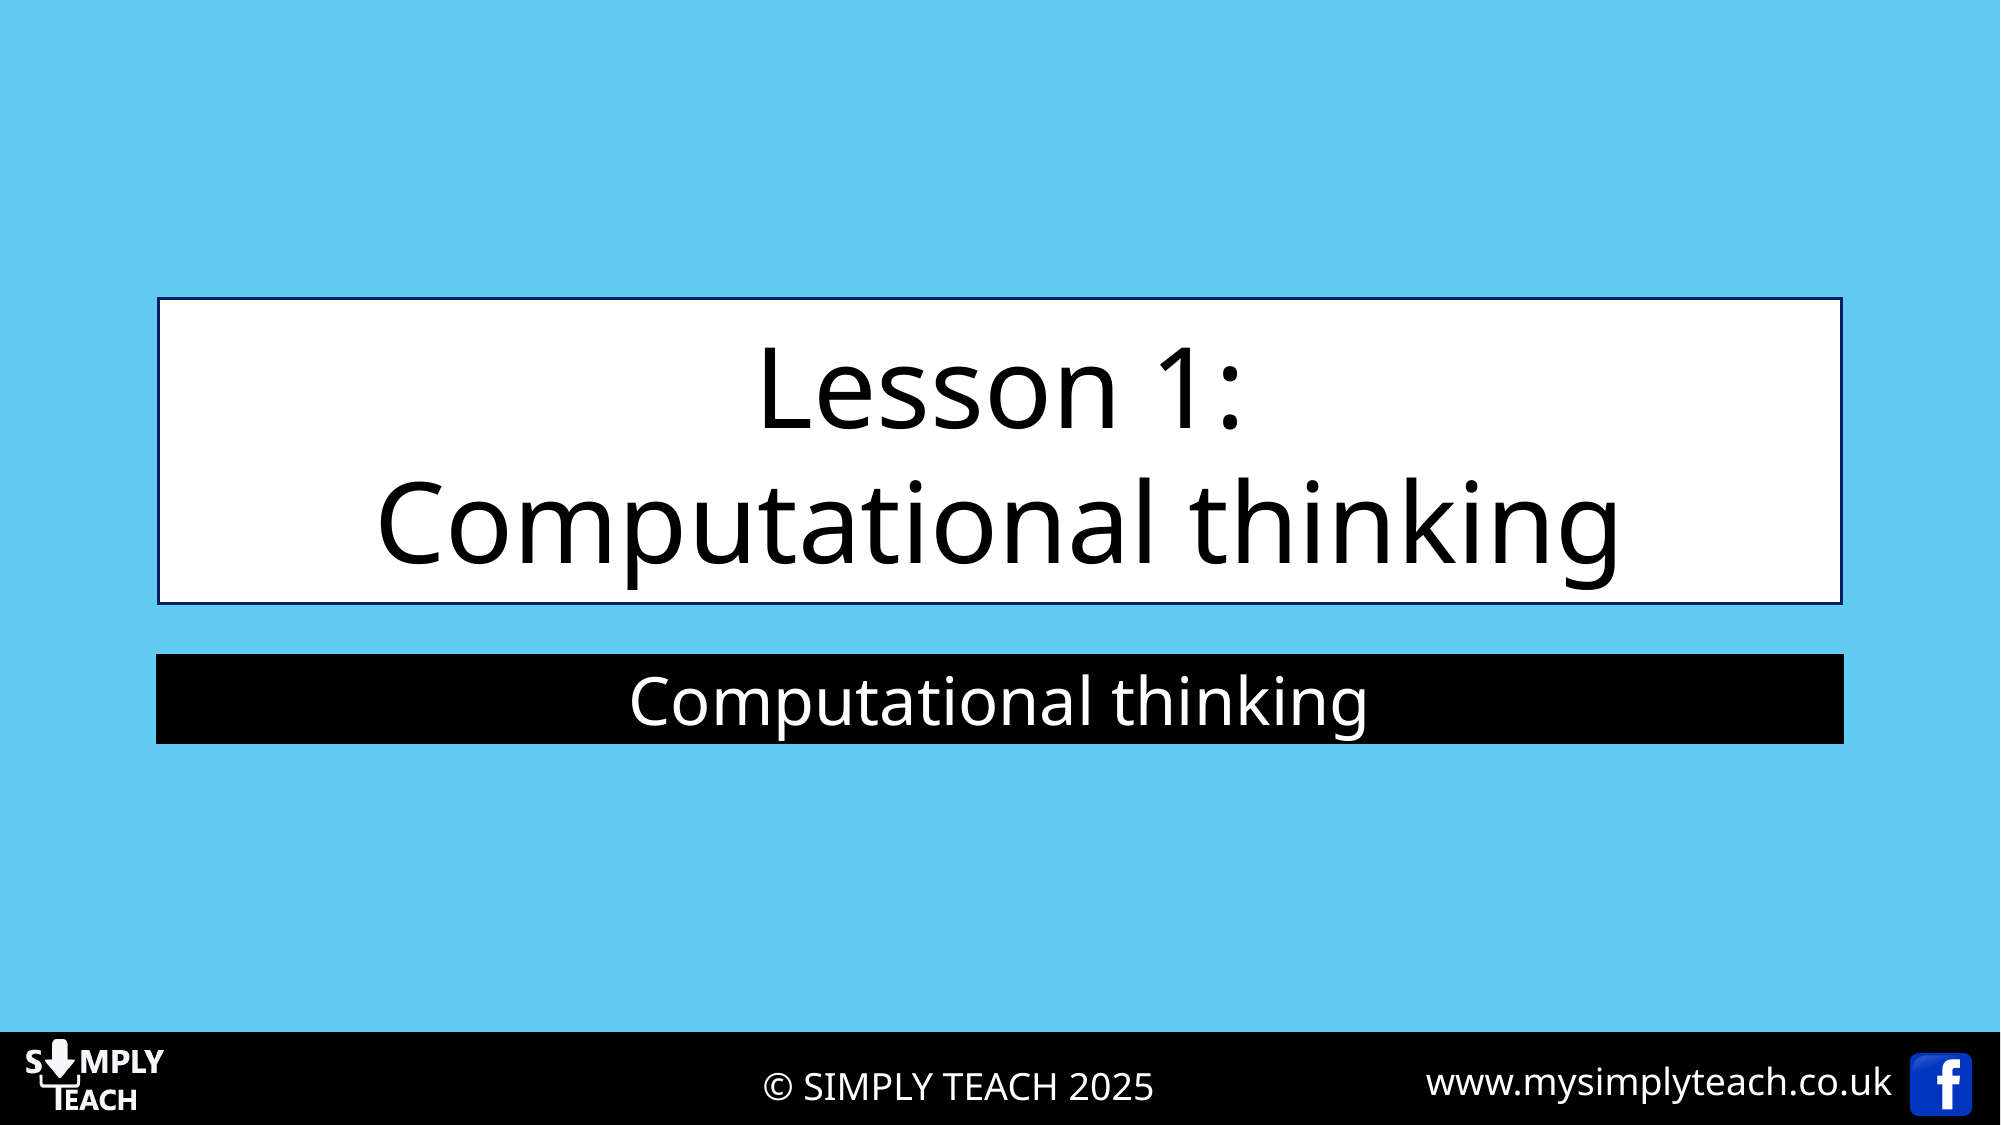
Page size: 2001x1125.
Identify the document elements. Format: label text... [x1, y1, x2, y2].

text_box Lesson 1: Computational thinking [157, 297, 1843, 605]
picture [15, 1033, 182, 1122]
picture [1907, 1050, 1975, 1119]
text_box Computational thinking [156, 654, 1844, 744]
